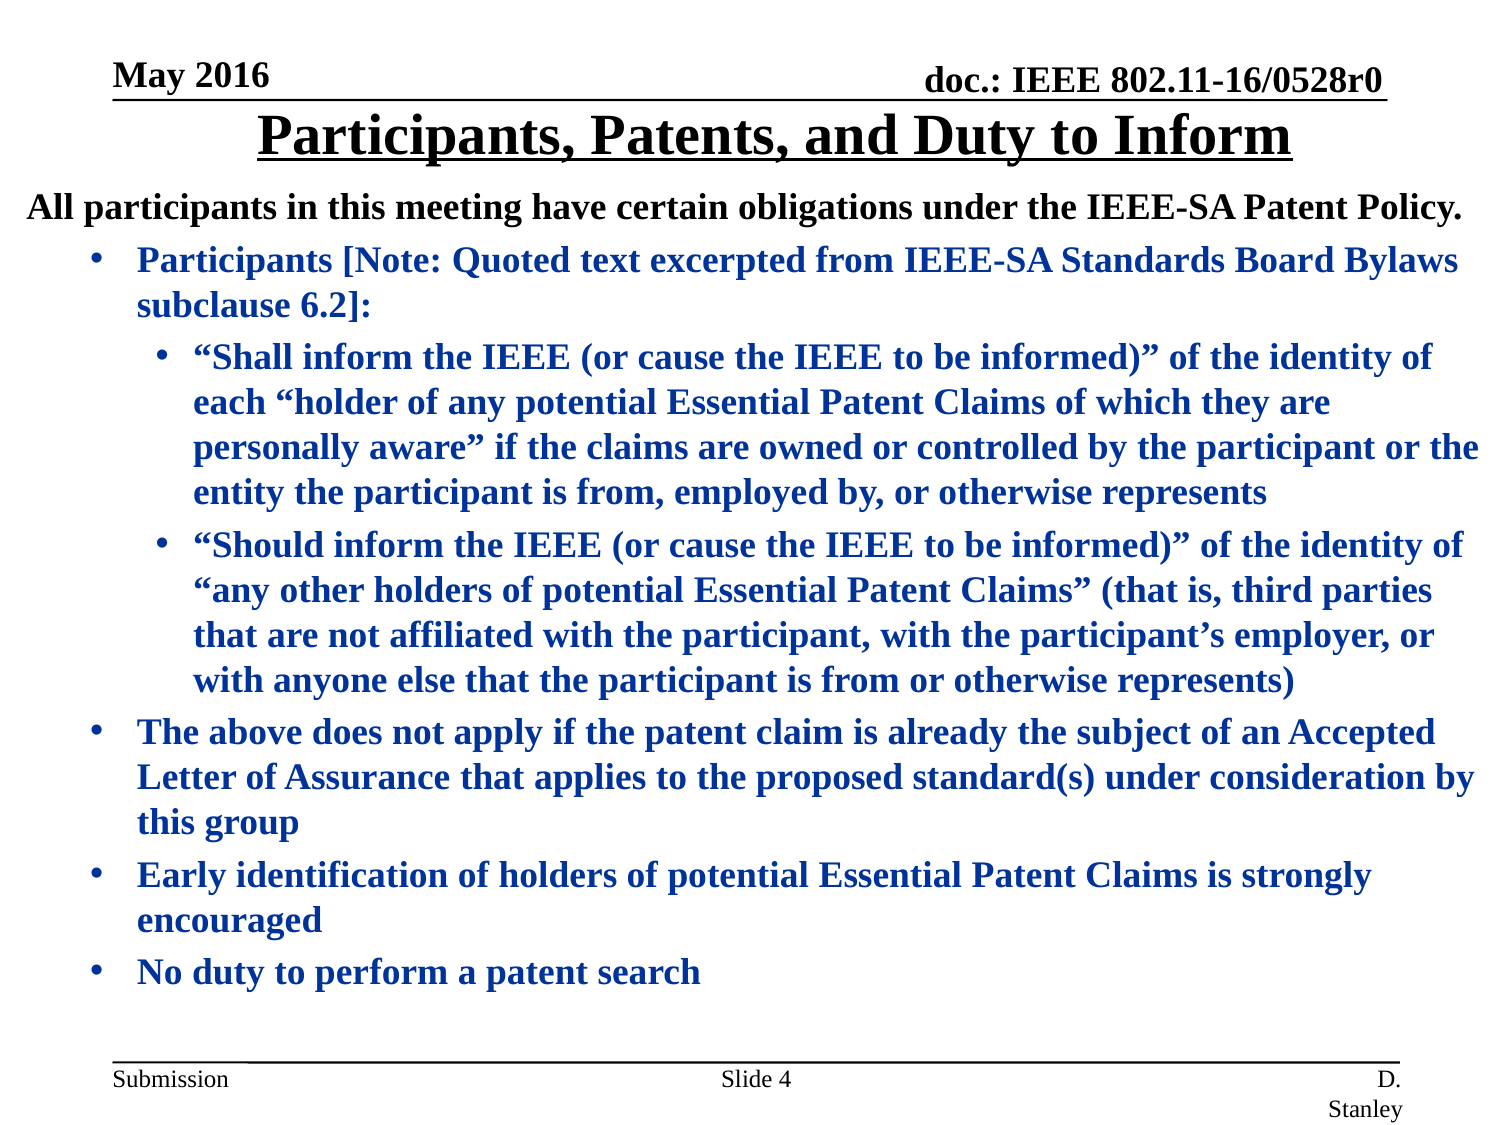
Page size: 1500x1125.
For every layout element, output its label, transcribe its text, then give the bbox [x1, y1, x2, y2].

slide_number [112, 49, 388, 96]
title Participants, Patents, and Duty to Inform [49, 99, 1500, 163]
list All participants in this meeting have certain obligations under the IEEE-SA Patent Policy. Participants [Note: Quoted text excerpted from IEEE-SA Standards Board Bylaws subclause 6.2]: “Shall inform the IEEE (or cause the IEEE to be informed)” of the identity of each “holder of any potential Essential Patent Claims of which they are personally aware” if the claims are owned or controlled by the participant or the entity the participant is from, employed by, or otherwise represents “Should inform the IEEE (or cause the IEEE to be informed)” of the identity of “any other holders of potential Essential Patent Claims” (that is, third parties that are not affiliated with the participant, with the participant’s employer, or with anyone else that the participant is from or otherwise represents) The above does not apply if the patent claim is already the subject of an Accepted Letter of Assurance that applies to the proposed standard(s) under consideration by this group Early identification of holders of potential Essential Patent Claims is strongly encouraged No duty to perform a patent search [0, 174, 1500, 1051]
footer D. Stanley, HP Enterprise [1324, 1061, 1402, 1093]
slide_number Slide 4 [712, 1061, 800, 1093]
